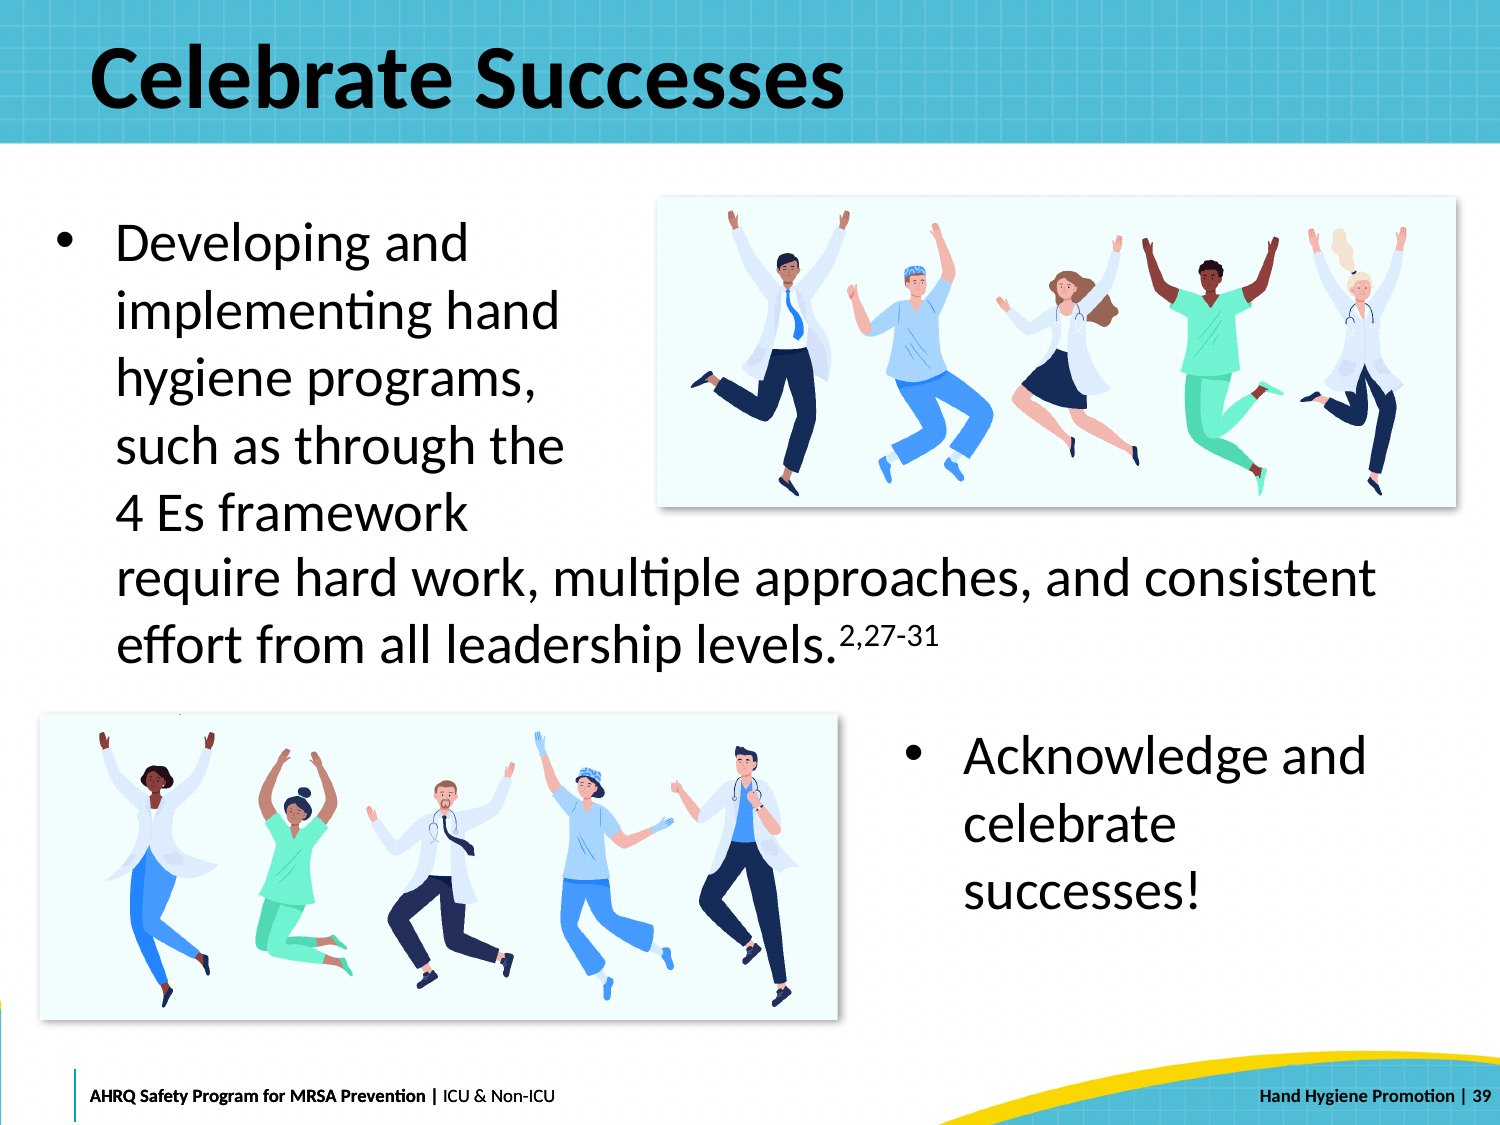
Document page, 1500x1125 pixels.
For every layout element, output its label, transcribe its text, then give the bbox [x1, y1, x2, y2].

slide_number | 39 [1455, 1065, 1500, 1125]
list Acknowledge and celebrate successes! [888, 710, 1437, 947]
title Celebrate Successes [75, 0, 1425, 150]
list require hard work, multiple approaches, and consistent effort from all leadership levels.2,27-31 [100, 532, 1414, 682]
picture [0, 0, 1500, 1125]
list Developing and implementing hand hygiene programs, such as through the 4 Es framework [40, 198, 621, 537]
